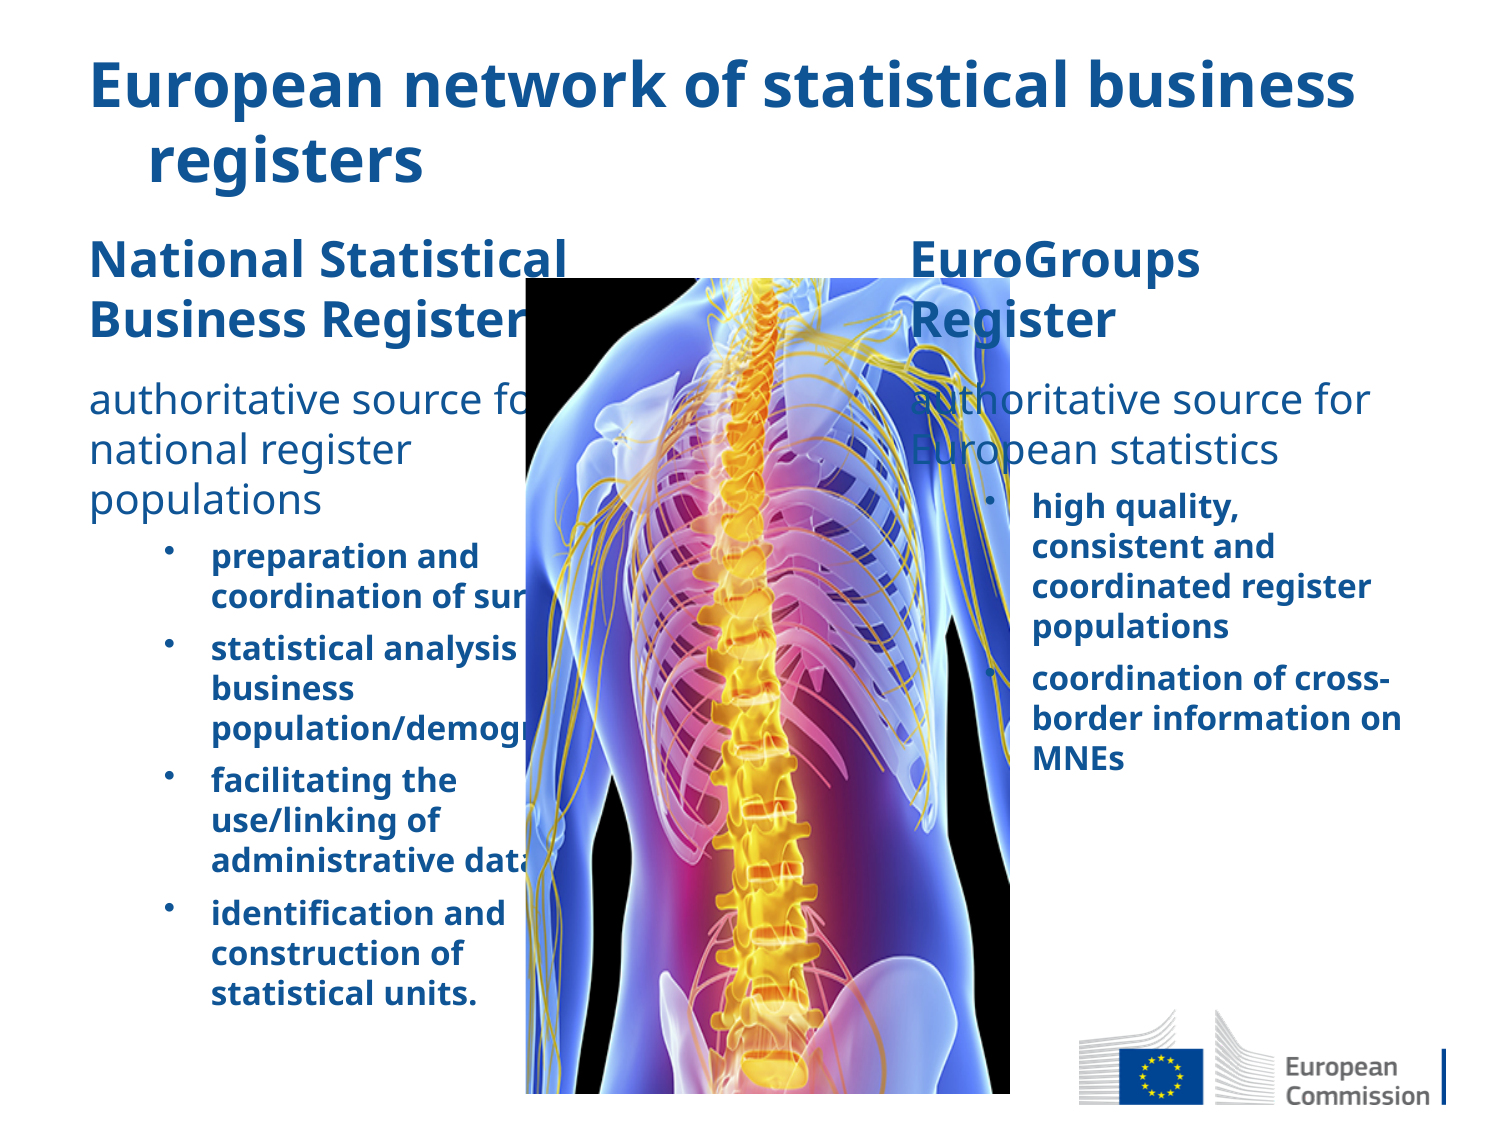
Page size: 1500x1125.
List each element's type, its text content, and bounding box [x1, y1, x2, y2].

picture [1078, 1008, 1447, 1106]
list National Statistical Business Registers authoritative source for national register populations preparation and coordination of surveys, statistical analysis of the business population/demography, facilitating the use/linking of administrative data, identification and construction of statistical units. [73, 219, 644, 788]
text_box EuroGroups Register authoritative source for European statistics high quality, consistent and coordinated register populations coordination of cross-border information on MNEs [894, 219, 1435, 564]
picture [525, 278, 1011, 1095]
title European network of statistical business registers [73, 42, 1425, 197]
